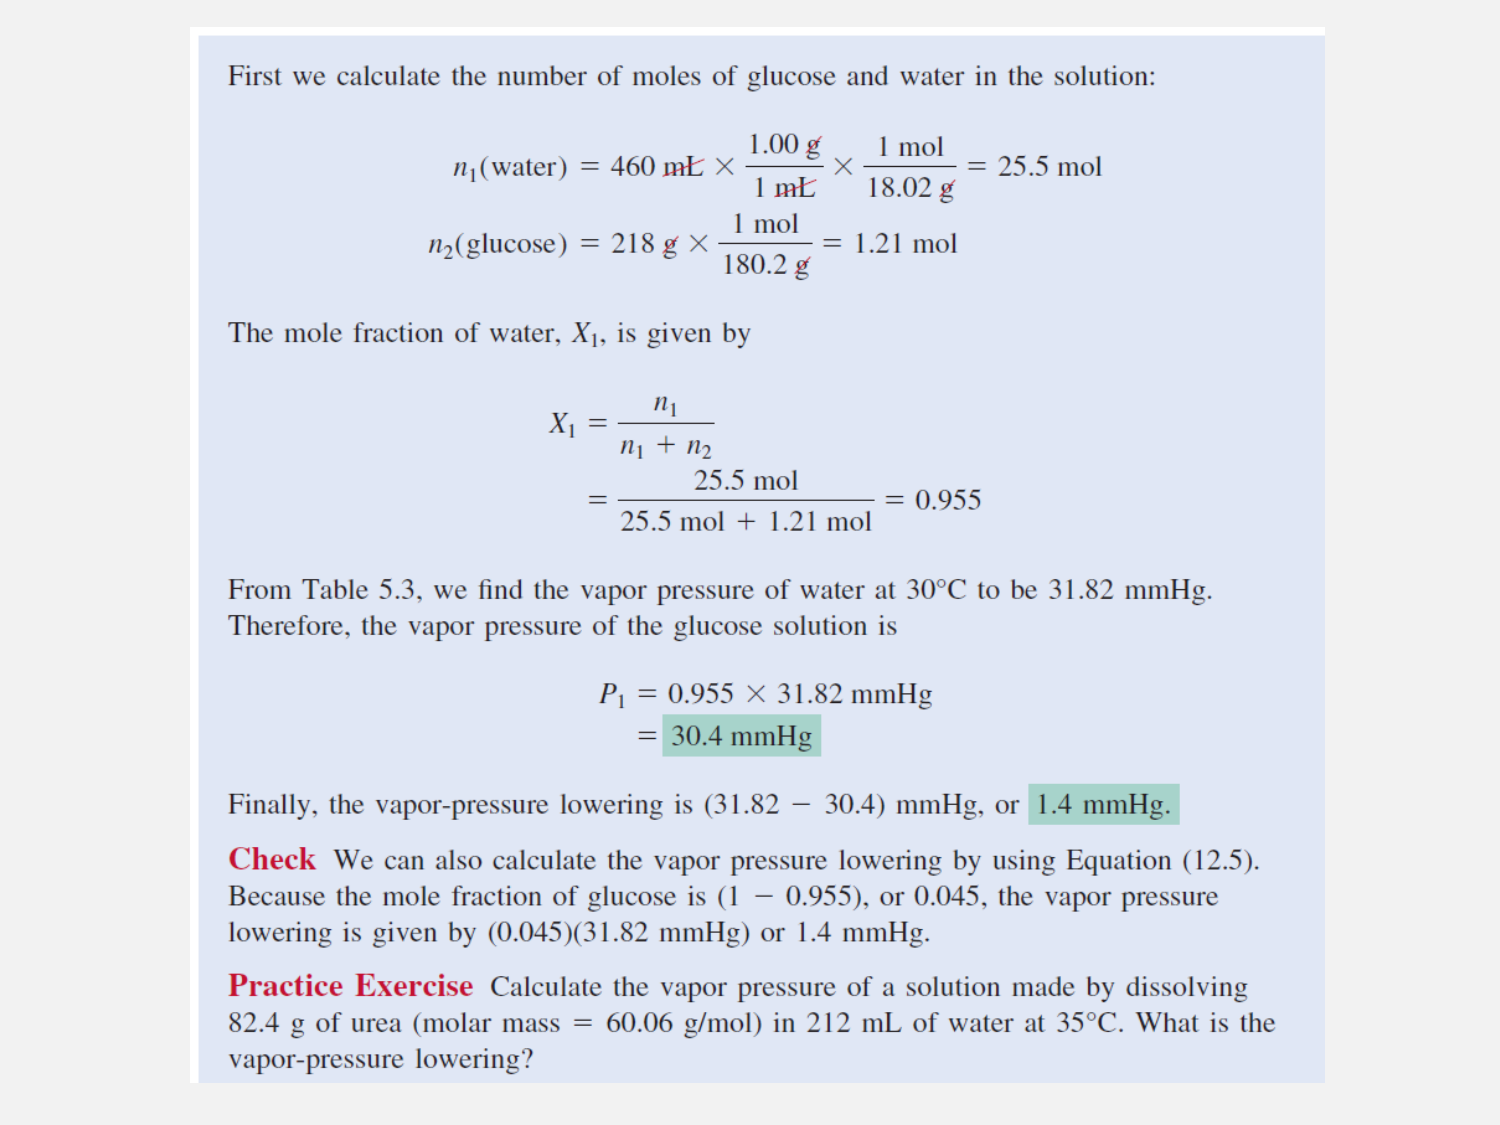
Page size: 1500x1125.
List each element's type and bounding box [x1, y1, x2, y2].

picture [190, 27, 1325, 1083]
